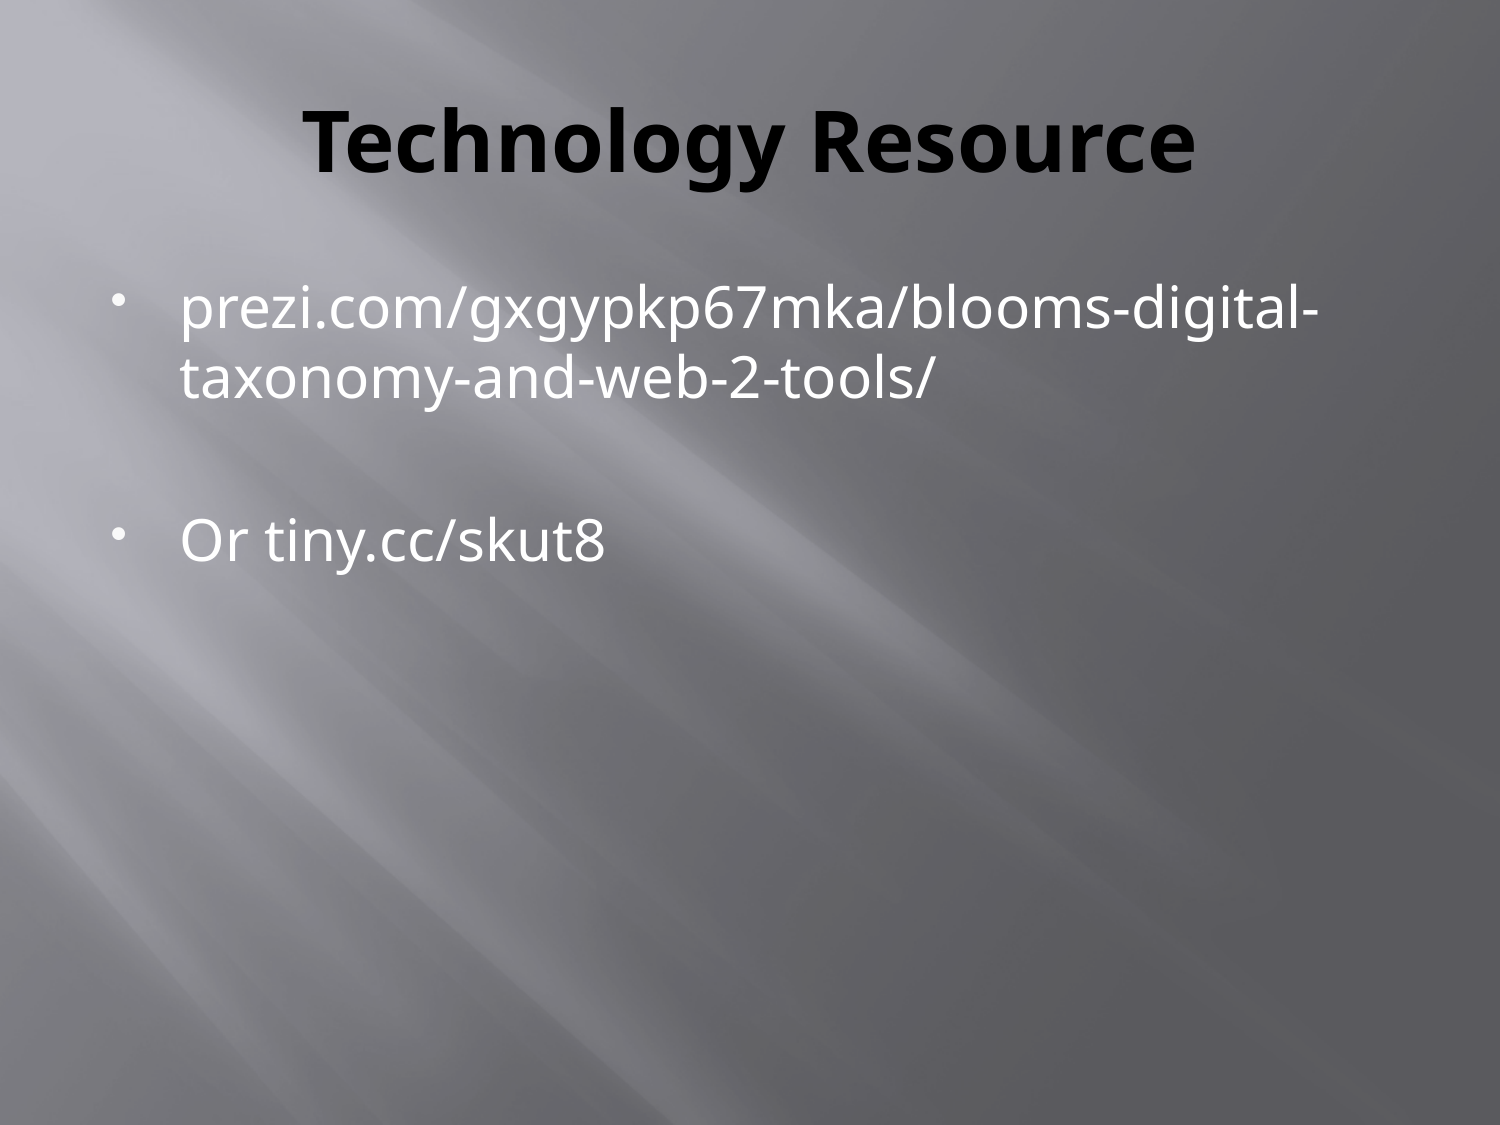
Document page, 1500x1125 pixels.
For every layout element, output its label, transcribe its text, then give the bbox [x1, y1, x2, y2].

title Technology Resource [75, 45, 1425, 233]
list prezi.com/gxgypkp67mka/blooms-digital-taxonomy-and-web-2-tools/ Or tiny.cc/skut8 [75, 262, 1425, 1035]
